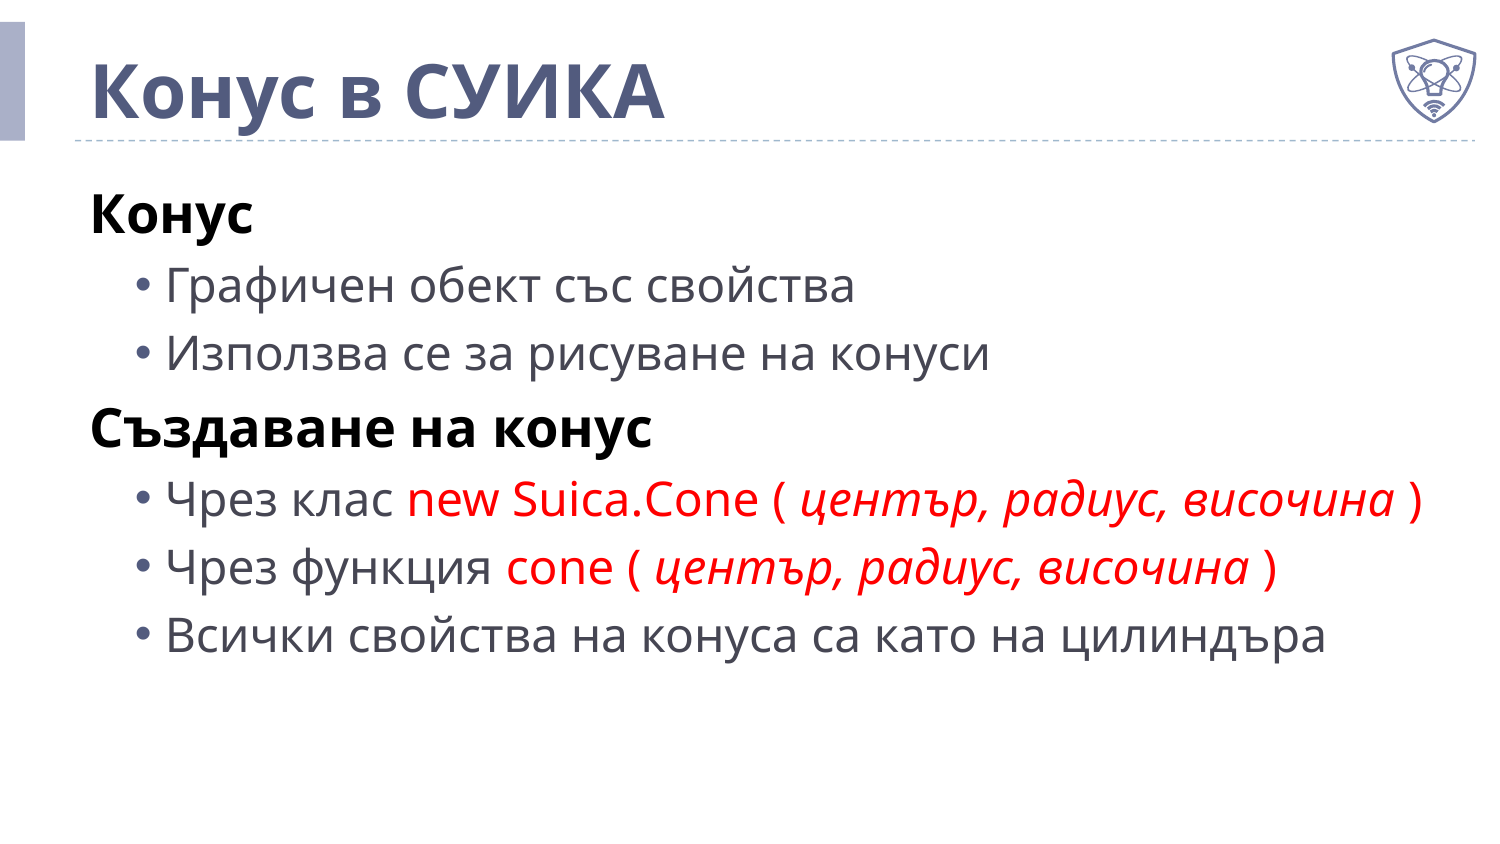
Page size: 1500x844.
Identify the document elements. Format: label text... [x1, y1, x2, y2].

title Конус в СУИКА [75, 18, 1475, 141]
list Конус Графичен обект със свойства Използва се за рисуване на конуси Създаване на конус Чрез клас new Suica.Cone ( център, радиус, височина ) Чрез функция cone ( център, радиус, височина ) Всички свойства на конуса са като на цилиндъра [75, 171, 1500, 835]
